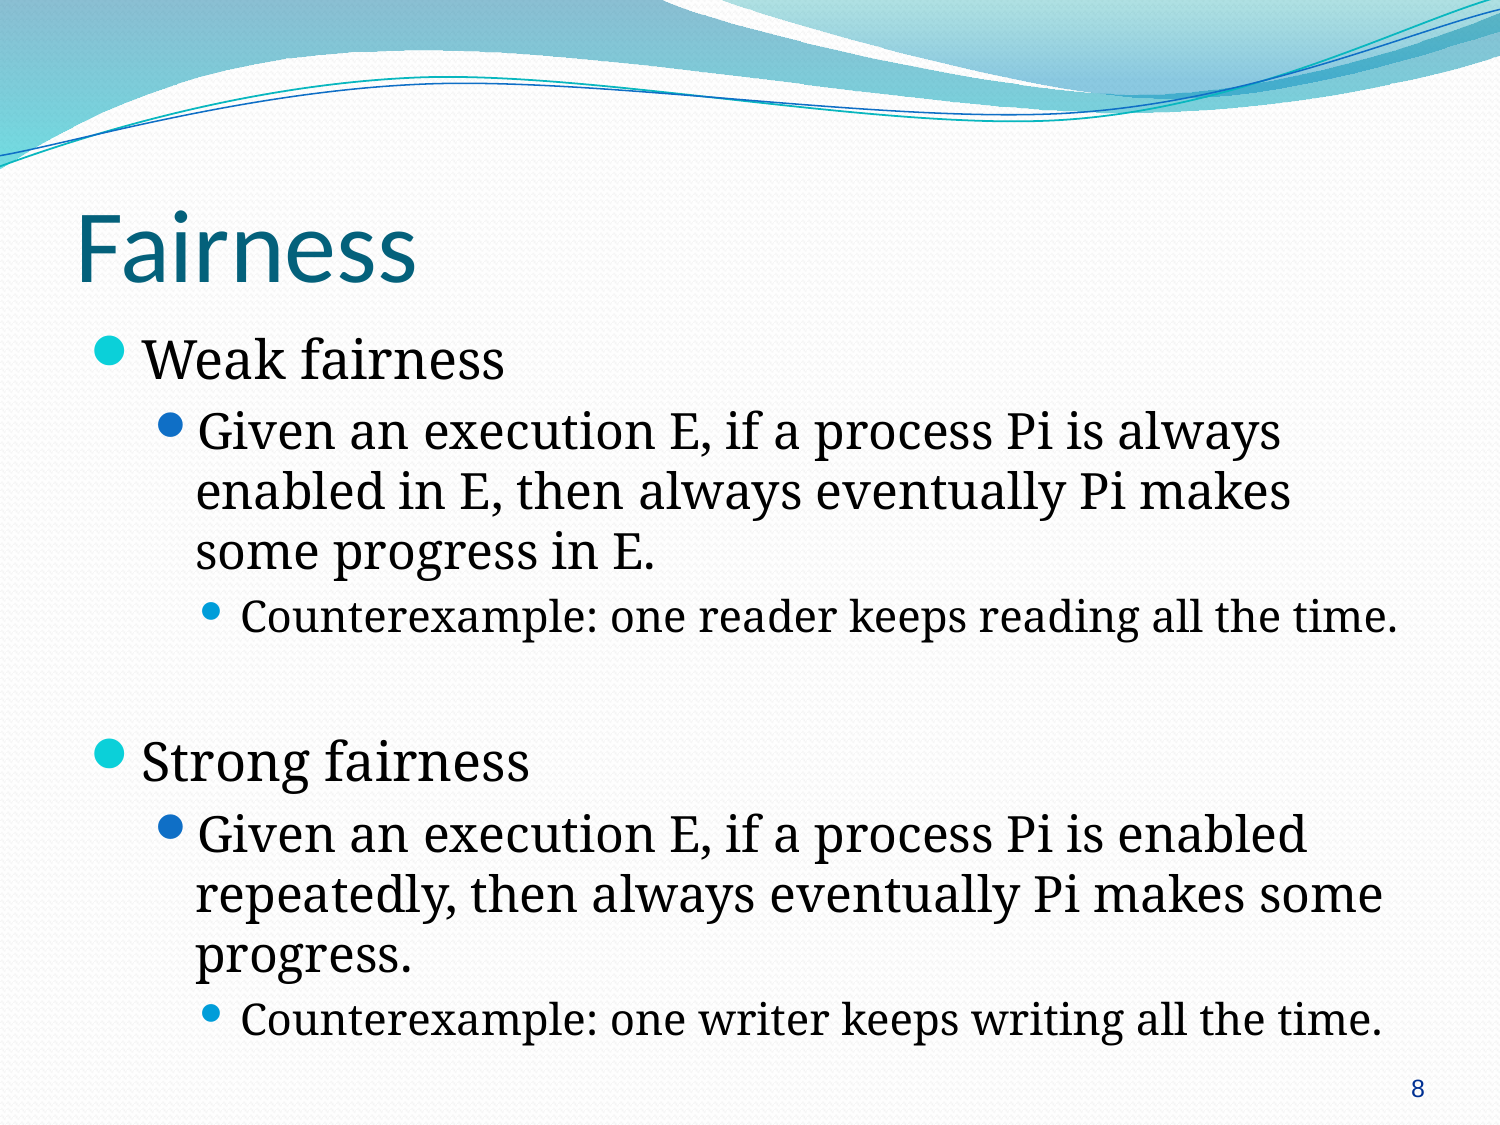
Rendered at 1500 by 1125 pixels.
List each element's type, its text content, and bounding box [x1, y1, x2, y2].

list Weak fairness Given an execution E, if a process Pi is always enabled in E, then always eventually Pi makes some progress in E. Counterexample: one reader keeps reading all the time. Strong fairness Given an execution E, if a process Pi is enabled repeatedly, then always eventually Pi makes some progress. Counterexample: one writer keeps writing all the time. [74, 317, 1426, 1038]
title Fairness [74, 115, 1426, 304]
slide_number 8 [1299, 1042, 1425, 1103]
